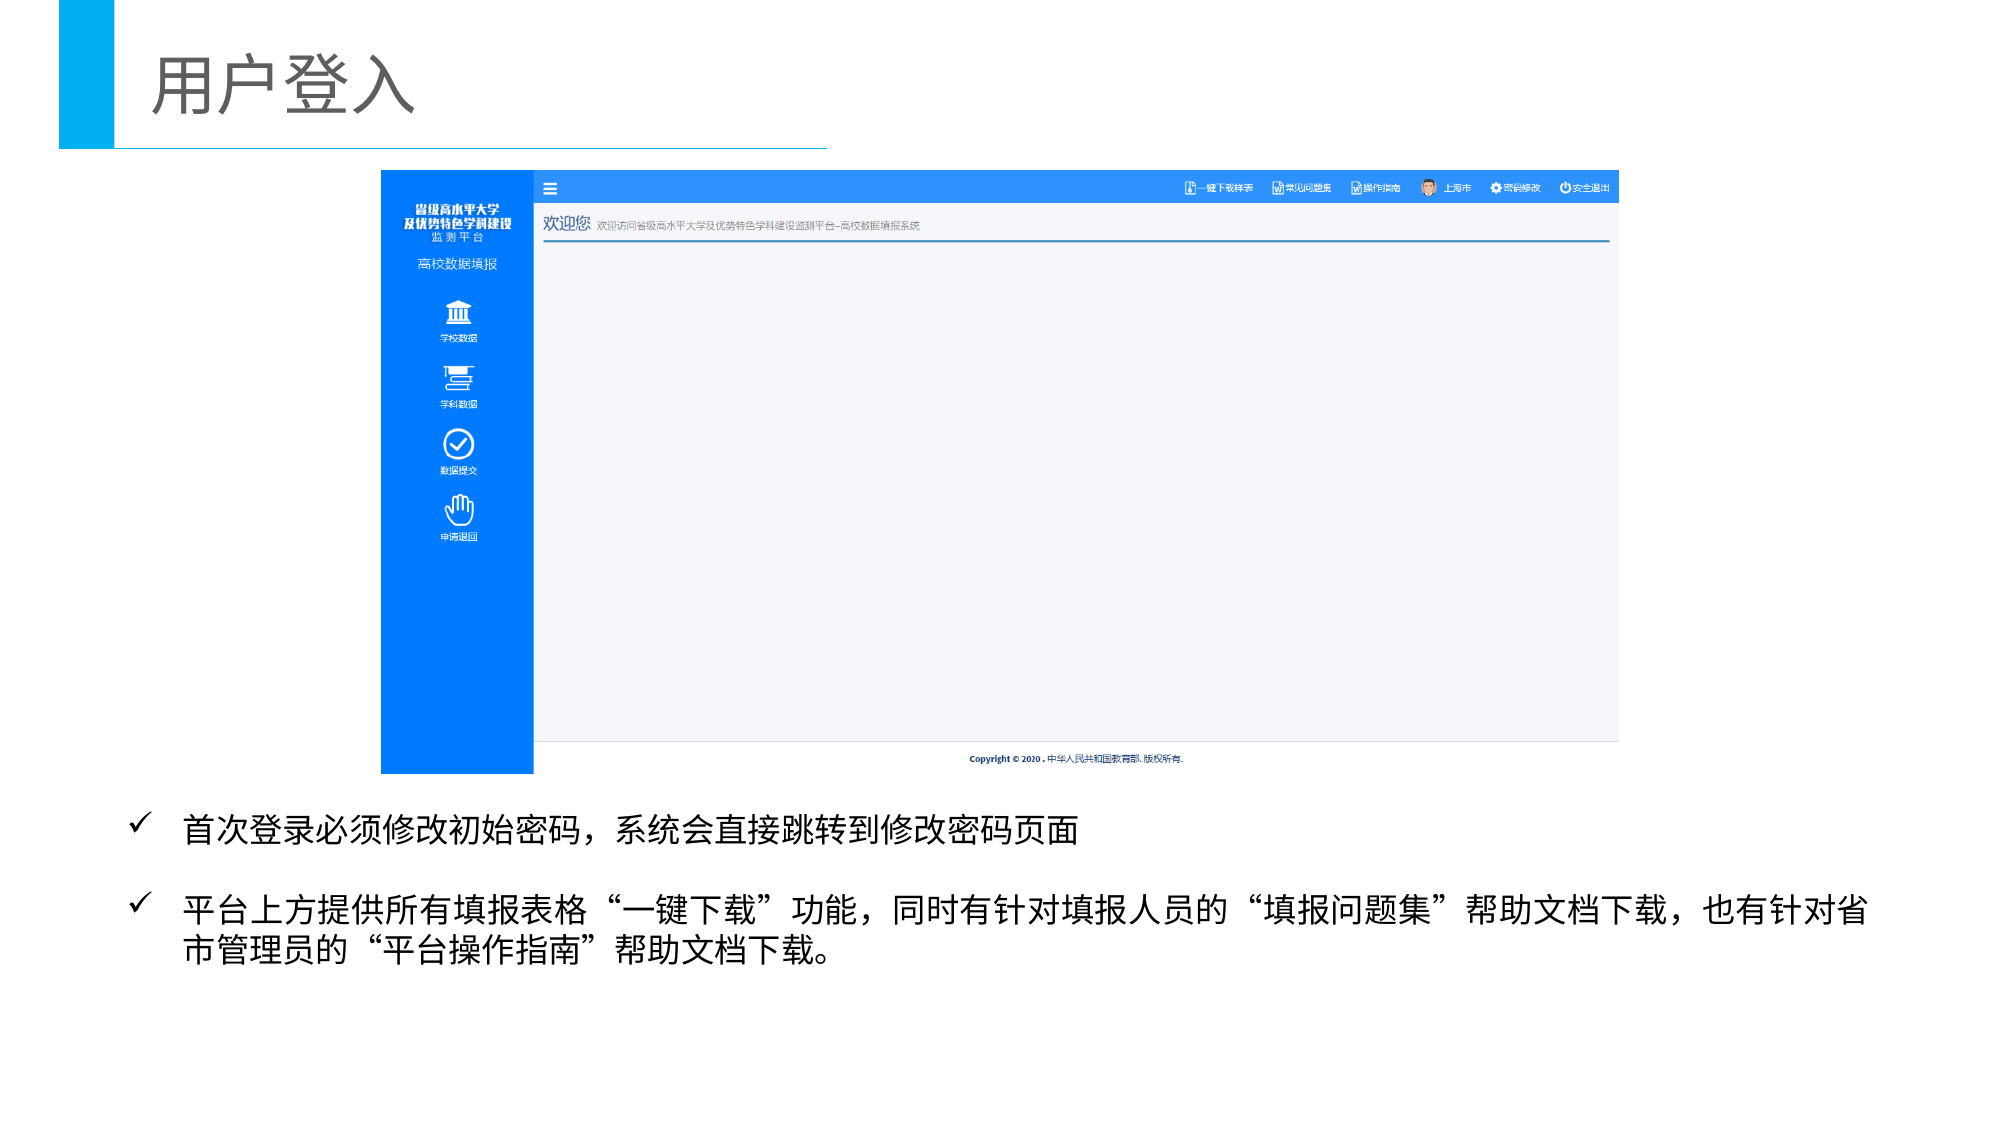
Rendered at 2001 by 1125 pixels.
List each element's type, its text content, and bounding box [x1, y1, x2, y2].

text_box 首次登录必须修改初始密码，系统会直接跳转到修改密码页面 平台上方提供所有填报表格“一键下载”功能，同时有针对填报人员的“填报问题集”帮助文档下载，也有针对省市管理员的“平台操作指南”帮助文档下载。 [111, 802, 1888, 977]
text_box 用户登入 [135, 35, 1169, 131]
picture [381, 169, 1619, 774]
